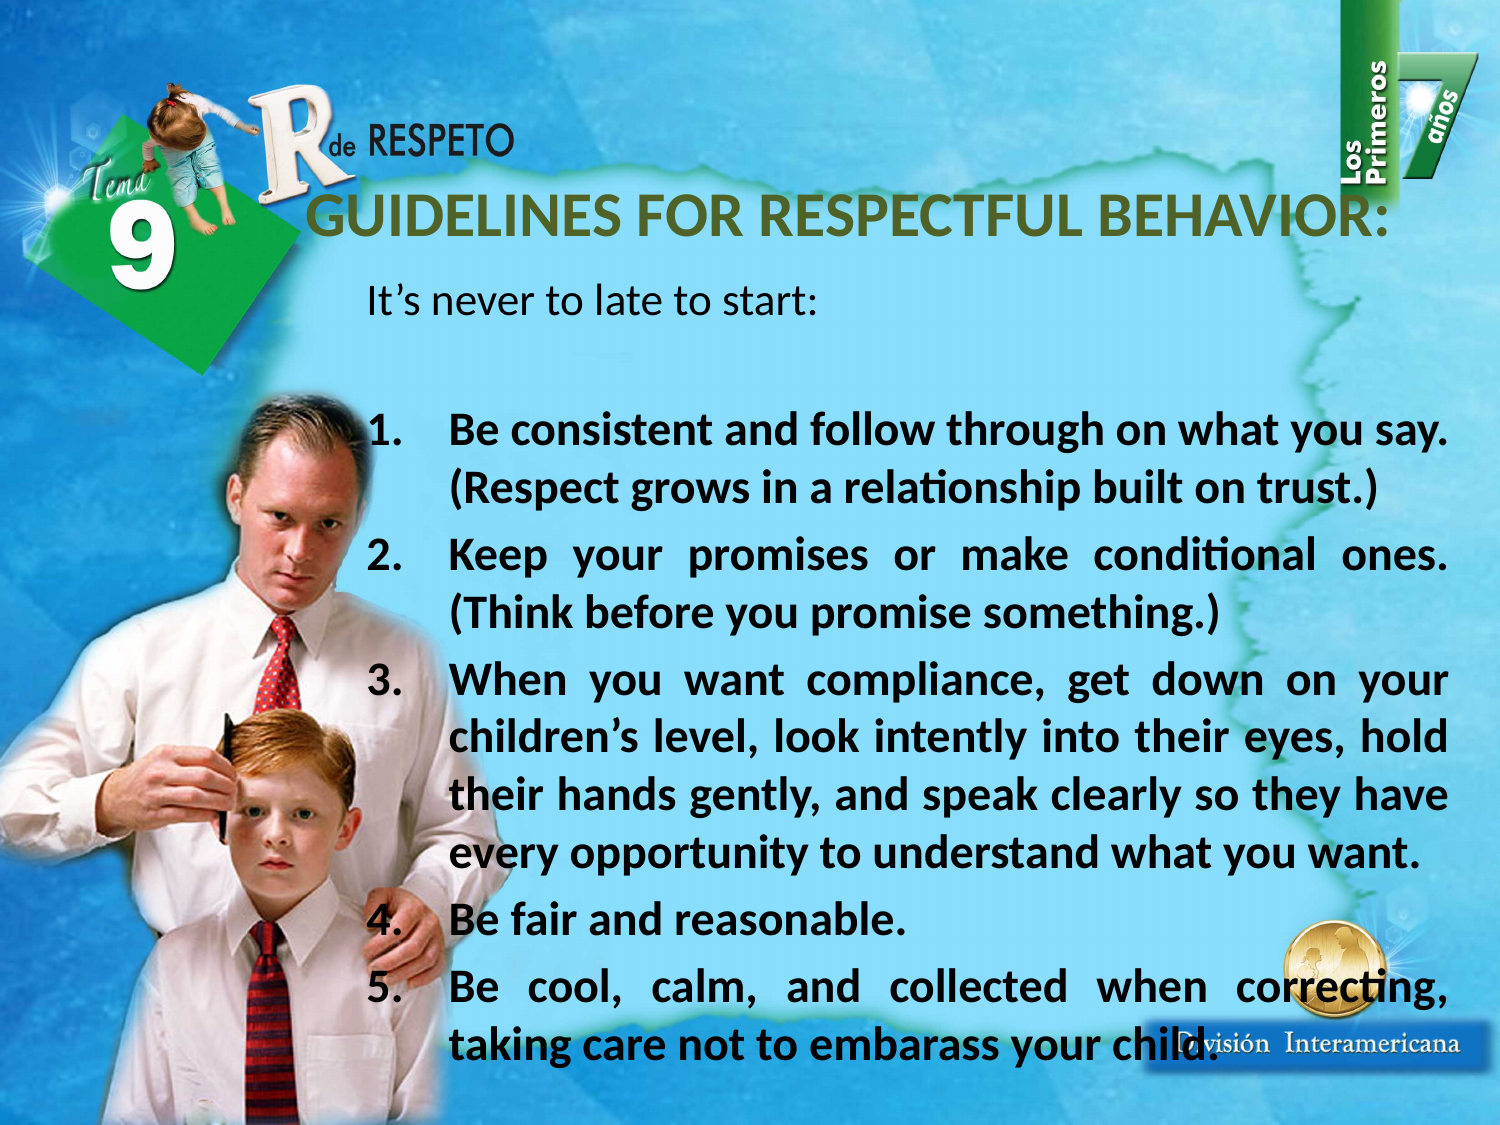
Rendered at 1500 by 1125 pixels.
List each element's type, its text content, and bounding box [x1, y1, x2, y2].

picture [0, 0, 1500, 1125]
list It’s never to late to start: Be consistent and follow through on what you say. (Respect grows in a relationship built on trust.) Keep your promises or make conditional ones. (Think before you promise something.) When you want compliance, get down on your children’s level, look intently into their eyes, hold their hands gently, and speak clearly so they have every opportunity to understand what you want. Be fair and reasonable. Be cool, calm, and collected when correcting, taking care not to embarass your child. [351, 262, 1465, 1090]
title GUIDELINES FOR RESPECTFUL BEHAVIOR: [196, 164, 1500, 352]
